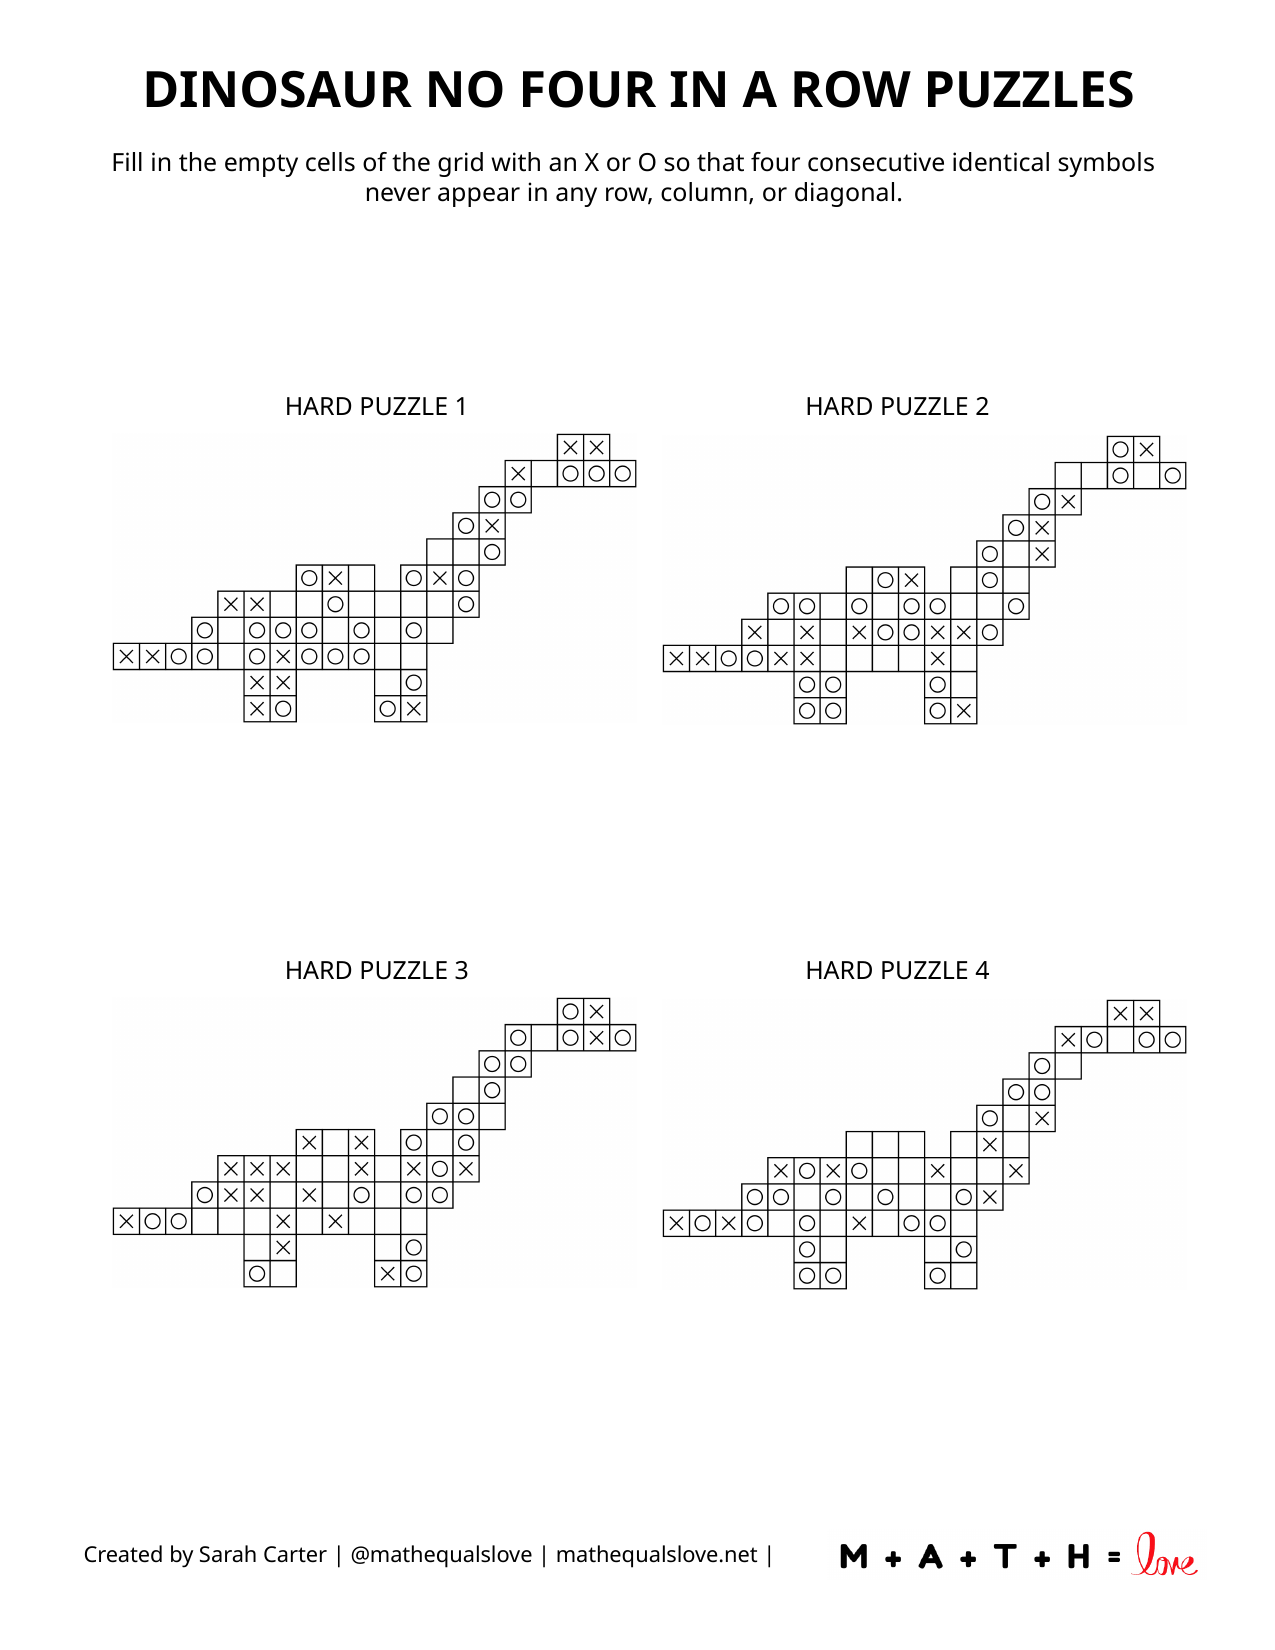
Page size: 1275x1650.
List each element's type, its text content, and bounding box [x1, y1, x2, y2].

text_box Created by Sarah Carter | @mathequalslove | mathequalslove.net | [68, 1533, 826, 1575]
text_box HARD PUZZLE 1 [138, 390, 617, 432]
picture [661, 434, 1188, 726]
picture [111, 432, 638, 724]
text_box HARD PUZZLE 2 [658, 390, 1137, 442]
text_box HARD PUZZLE 3 [138, 954, 617, 997]
text_box DINOSAUR NO FOUR IN A ROW PUZZLES [66, 49, 1211, 125]
text_box Fill in the empty cells of the grid with an X or O so that four consecutive identical symbols never appear in any row, column, or diagonal. [0, 139, 1275, 215]
picture [111, 997, 638, 1288]
picture [661, 999, 1188, 1291]
text_box HARD PUZZLE 4 [658, 954, 1137, 1005]
picture [826, 1528, 1207, 1580]
